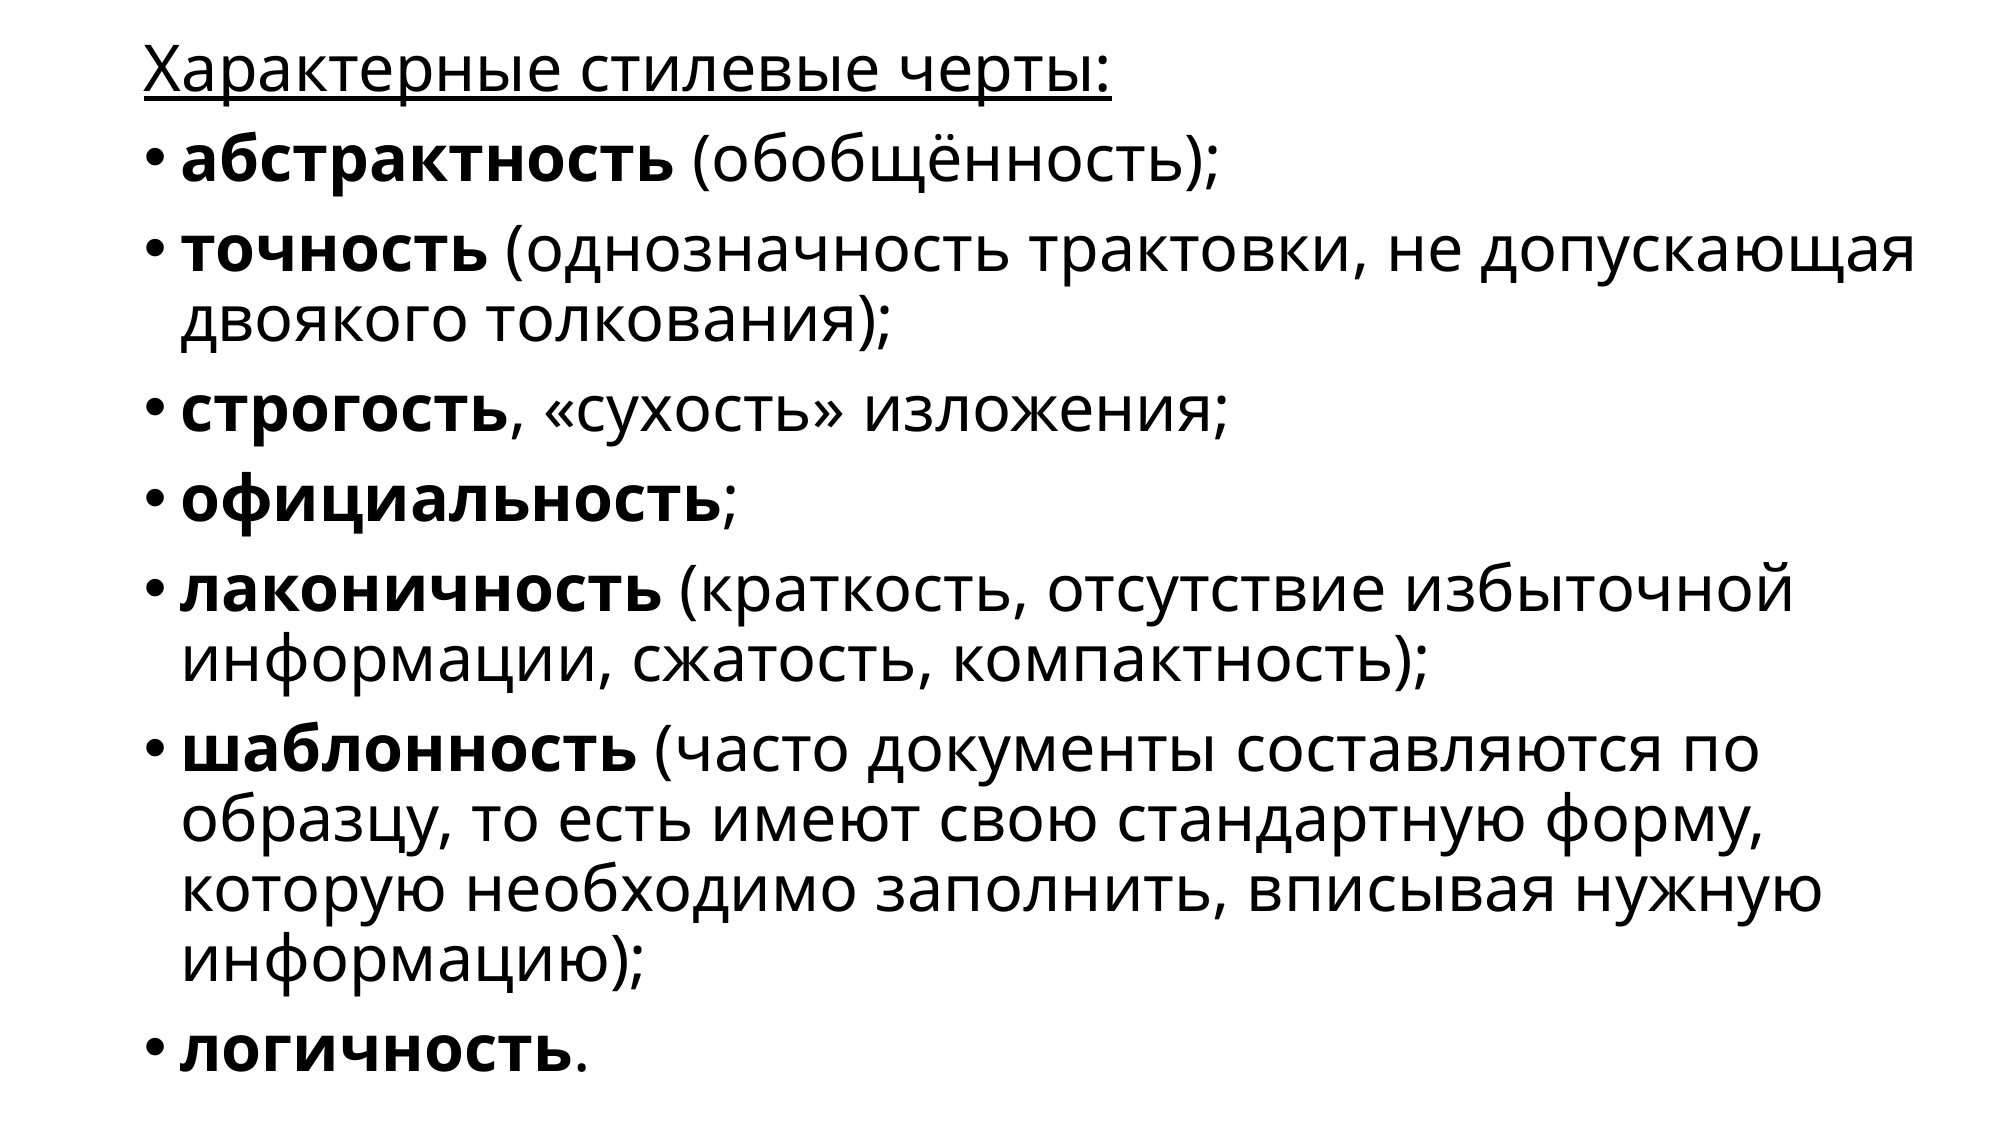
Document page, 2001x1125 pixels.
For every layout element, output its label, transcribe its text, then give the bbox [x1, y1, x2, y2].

list Характерные стилевые черты: абстрактность (обобщённость); точность (однозначность трактовки, не допускающая двоякого толкования); строгость, «сухость» изложения; официальность; лаконичность (краткость, отсутствие избыточной информации, сжатость, компактность); шаблонность (часто документы составляются по образцу, то есть имеют свою стандартную форму, которую необходимо заполнить, вписывая нужную информацию); логичность. [128, 28, 1962, 1095]
